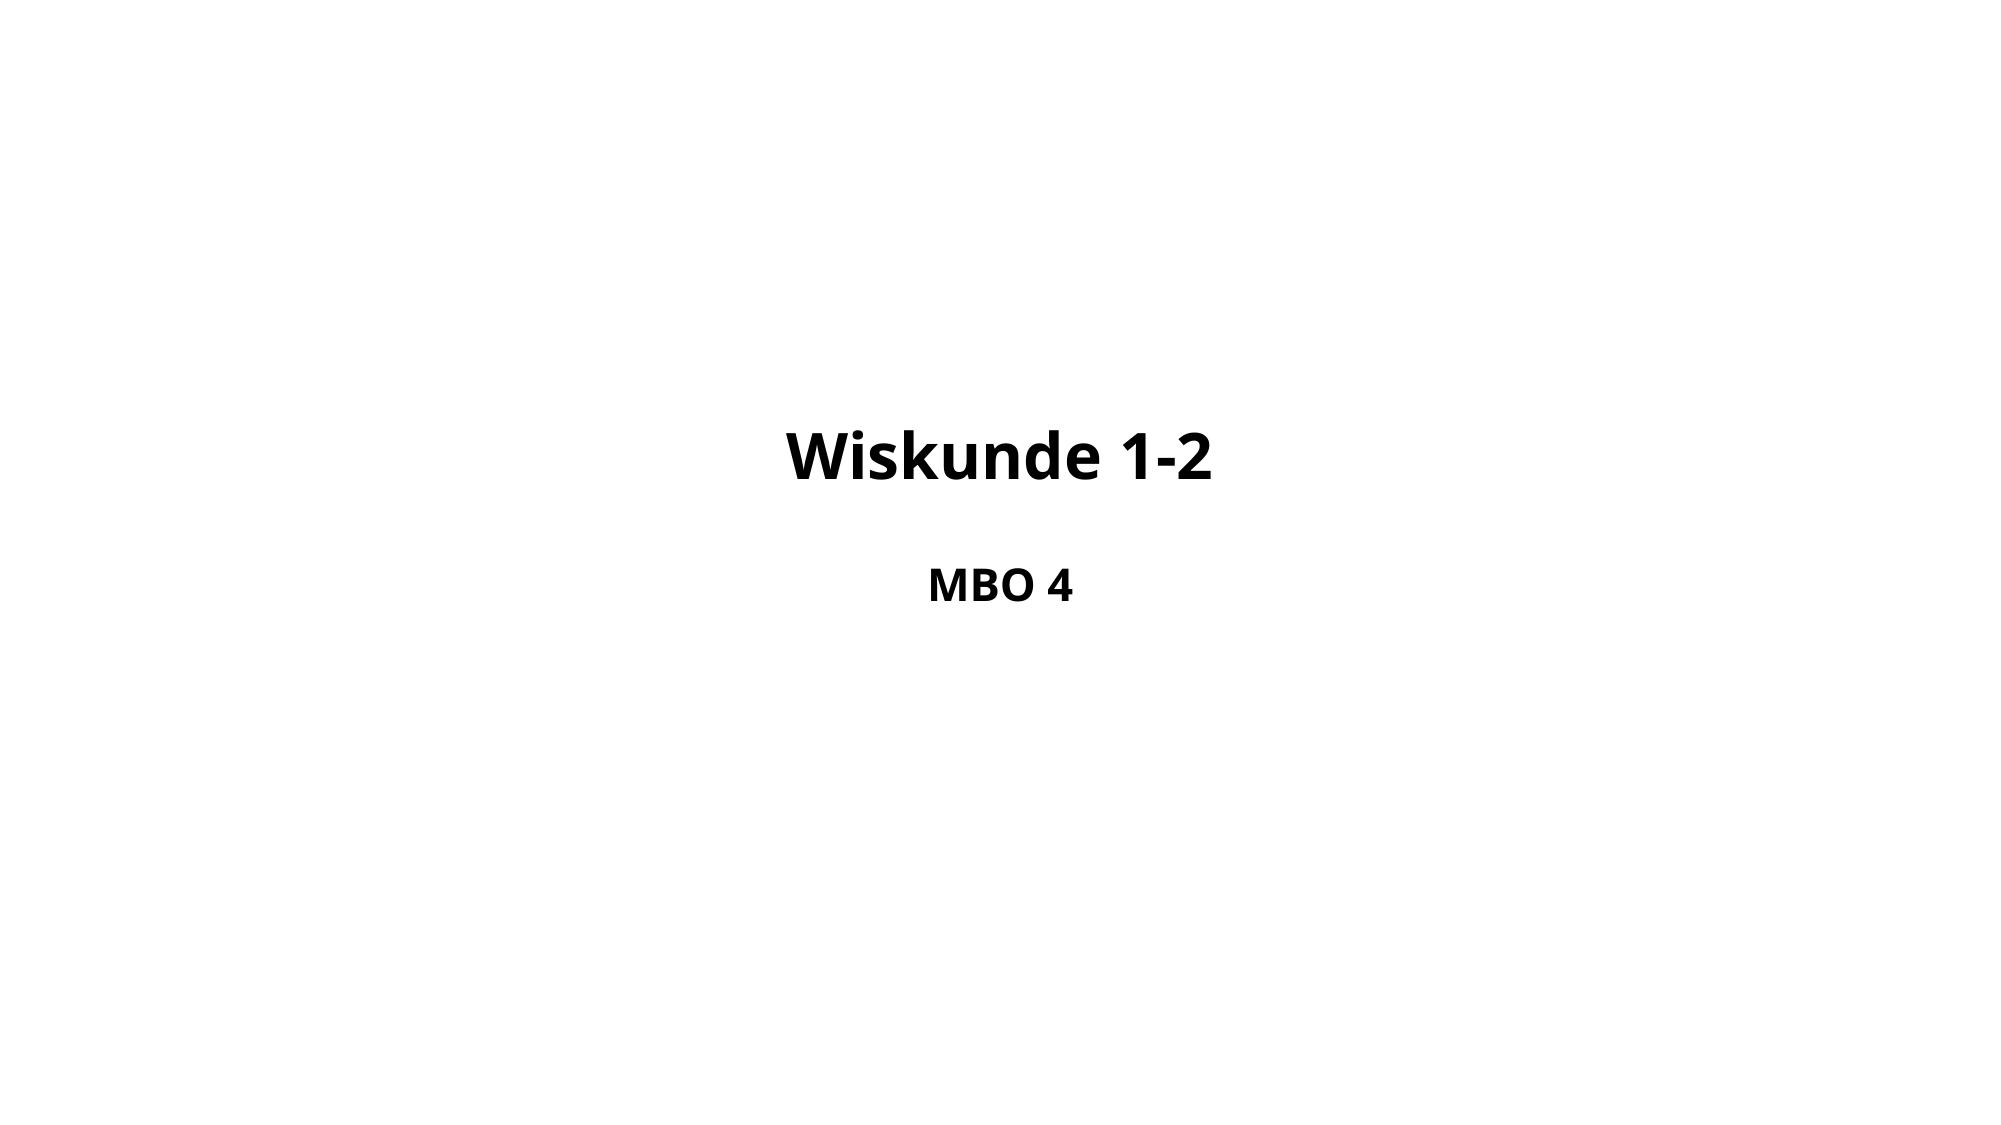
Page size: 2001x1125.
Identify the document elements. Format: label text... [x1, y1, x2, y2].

title Wiskunde 1-2 MBO 4 [694, 367, 1306, 758]
